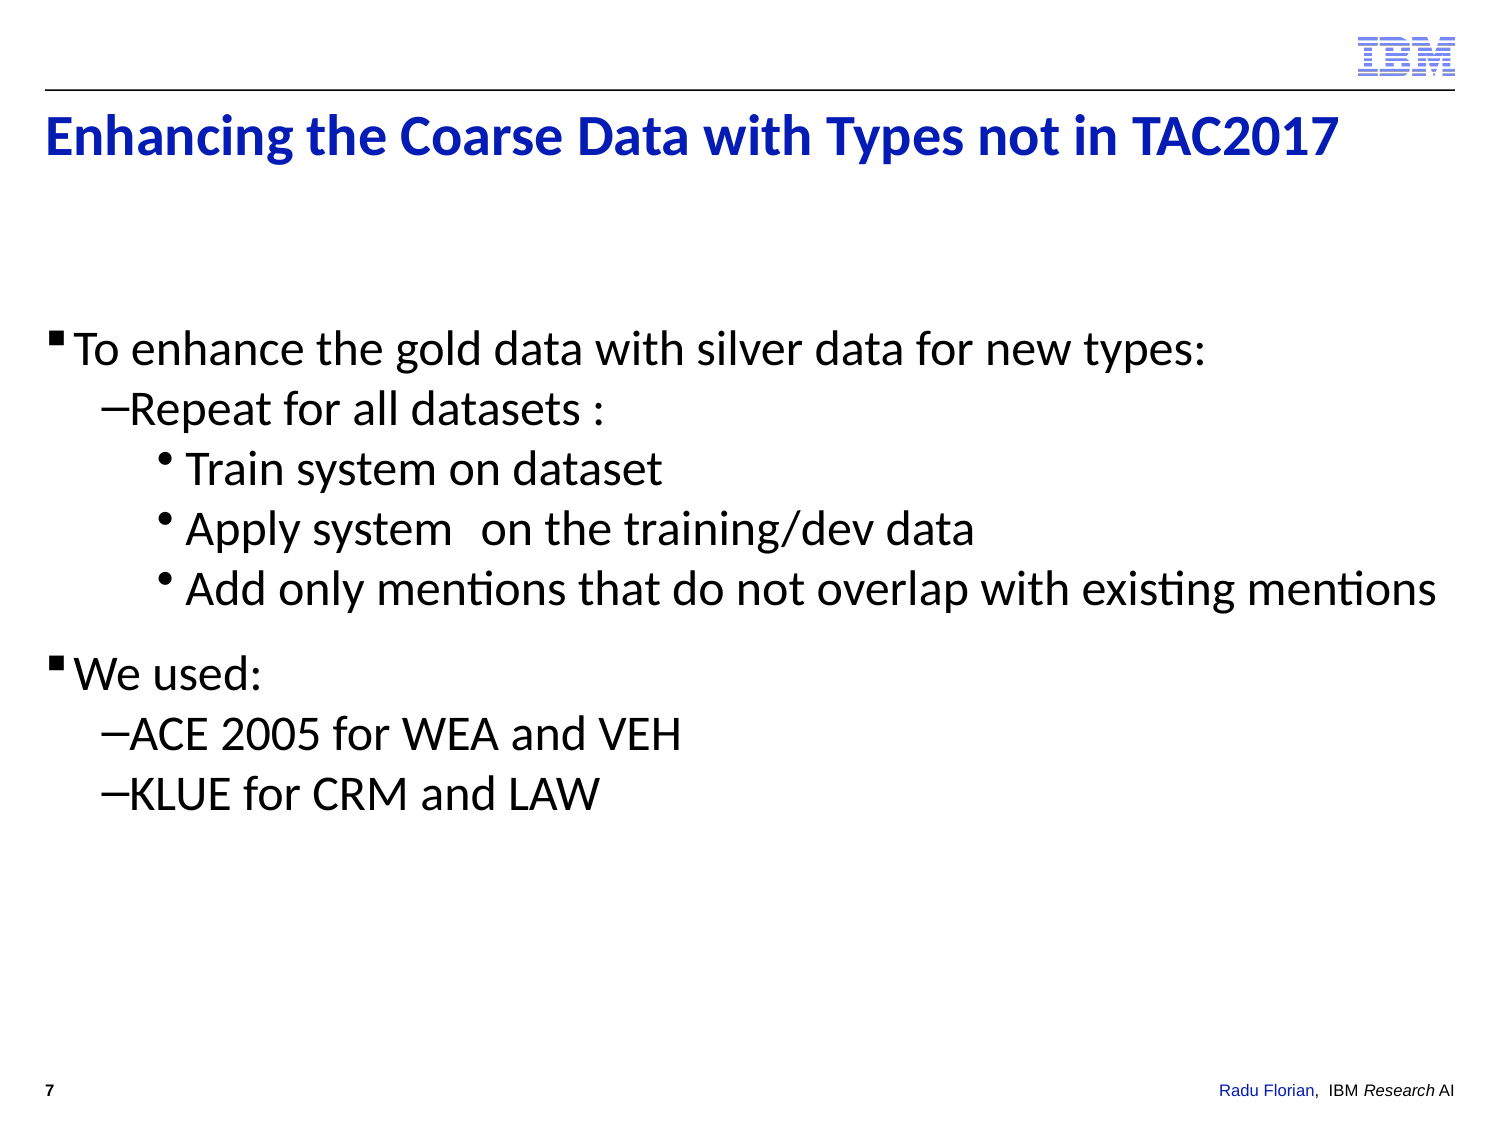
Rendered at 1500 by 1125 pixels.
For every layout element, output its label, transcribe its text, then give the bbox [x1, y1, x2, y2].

title Enhancing the Coarse Data with Types not in TAC2017 [29, 97, 1455, 203]
slide_number 7 [29, 1072, 91, 1103]
picture [1358, 37, 1455, 76]
